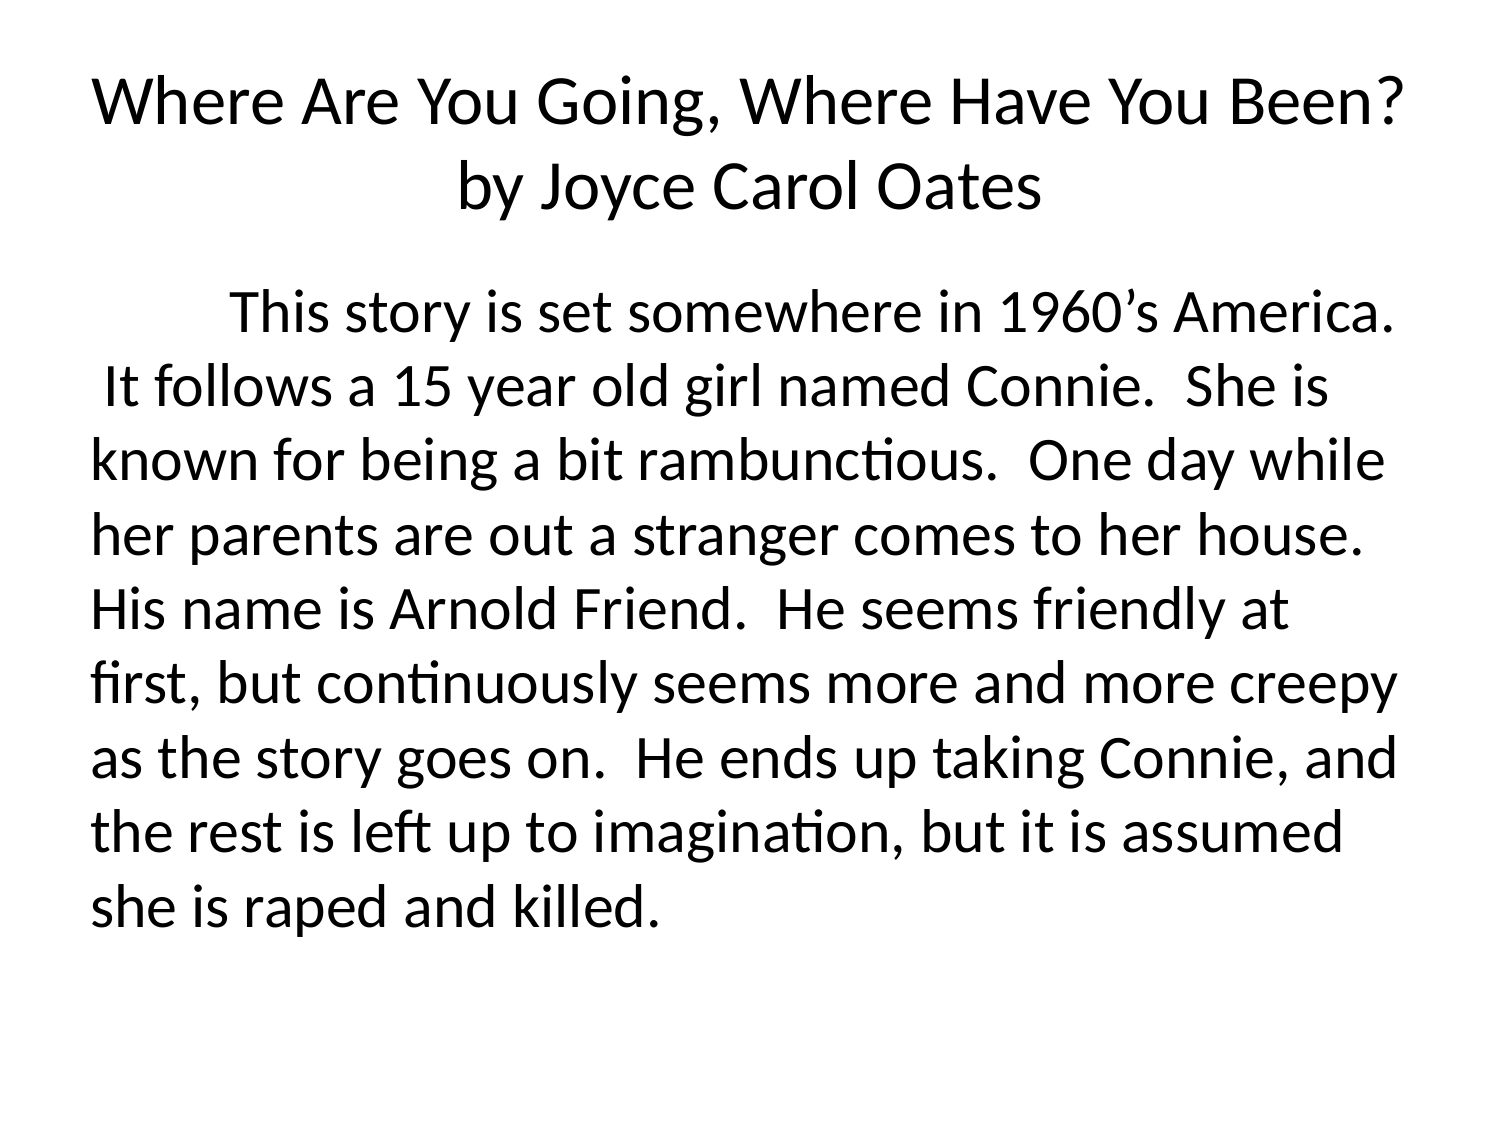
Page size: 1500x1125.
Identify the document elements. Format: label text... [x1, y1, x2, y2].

list This story is set somewhere in 1960’s America. It follows a 15 year old girl named Connie. She is known for being a bit rambunctious. One day while her parents are out a stranger comes to her house. His name is Arnold Friend. He seems friendly at first, but continuously seems more and more creepy as the story goes on. He ends up taking Connie, and the rest is left up to imagination, but it is assumed she is raped and killed. [75, 262, 1425, 1005]
title Where Are You Going, Where Have You Been? by Joyce Carol Oates [75, 45, 1425, 233]
